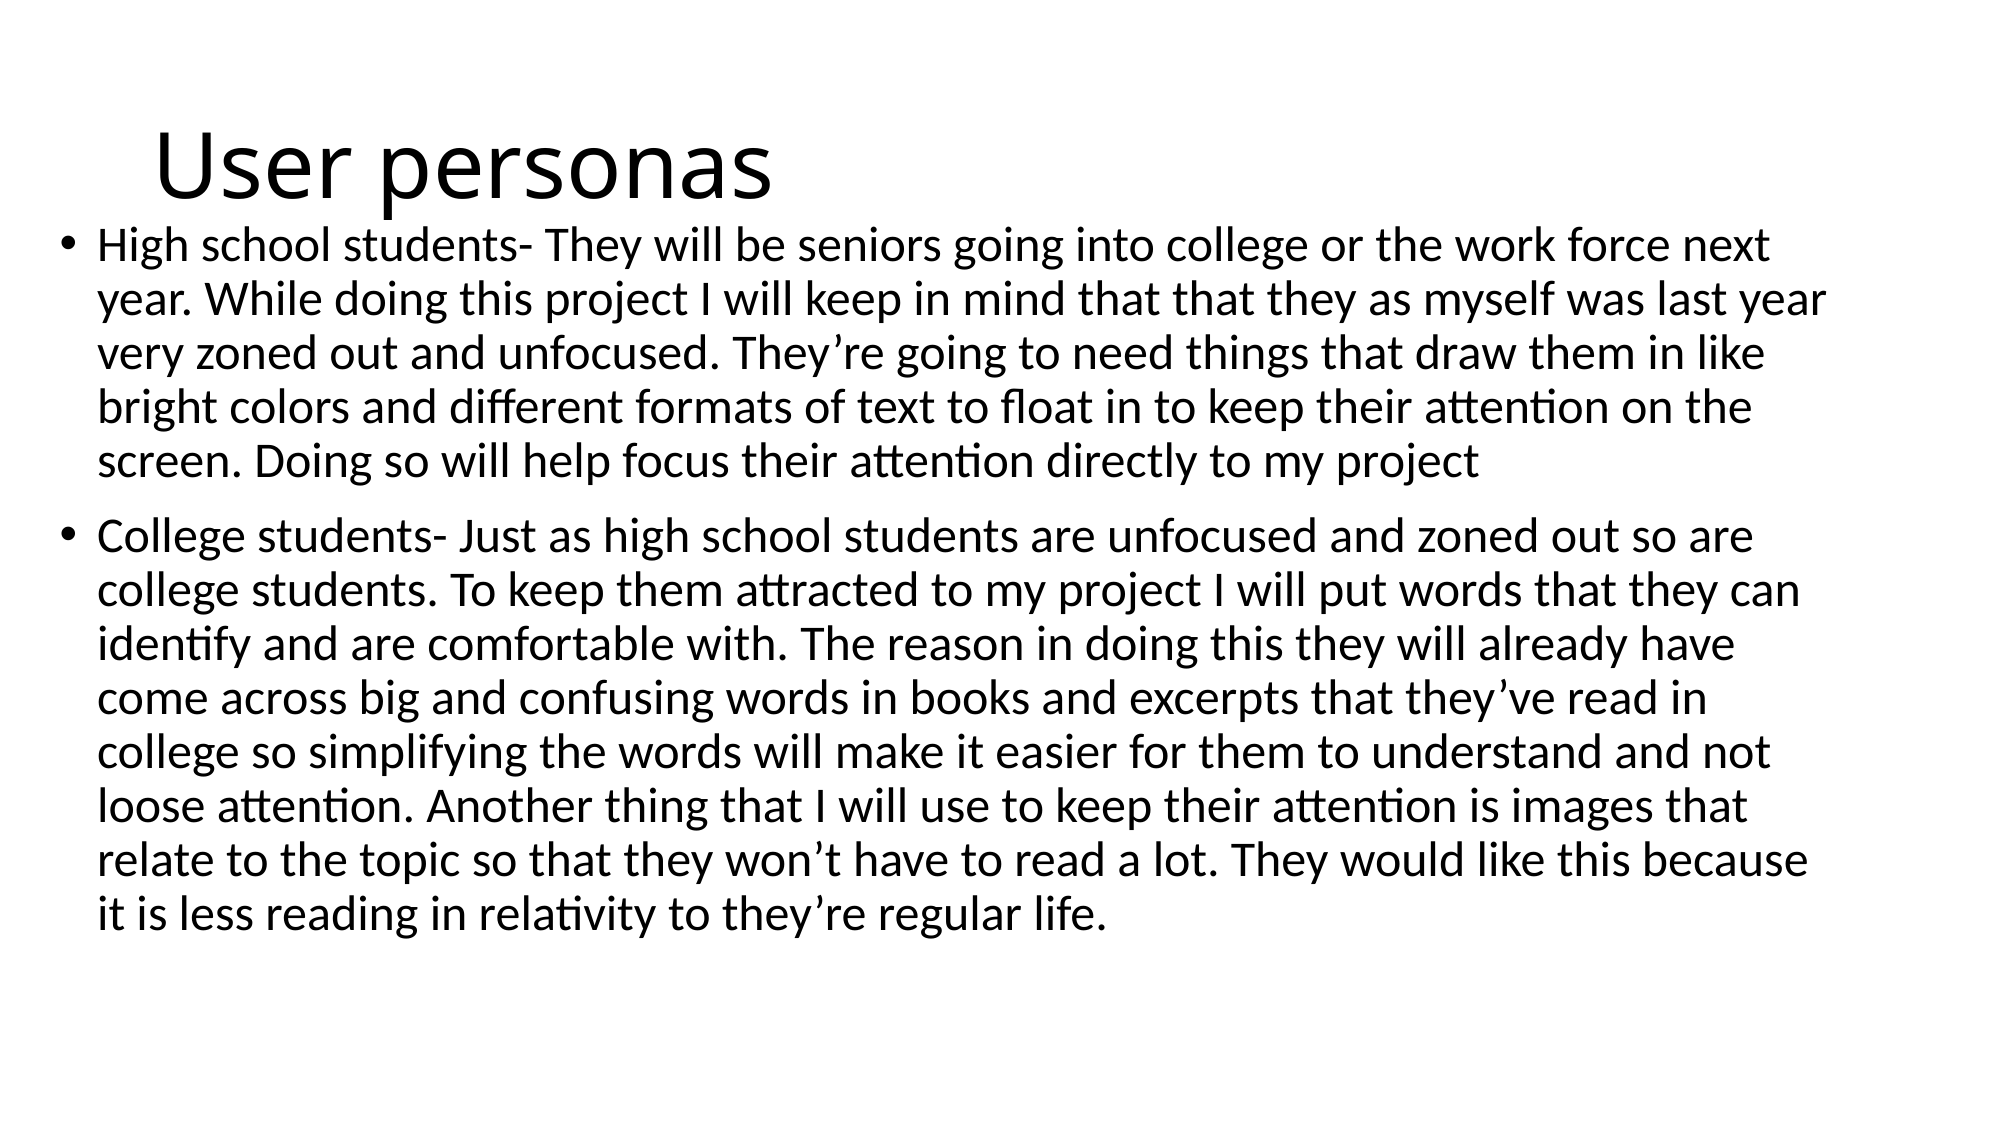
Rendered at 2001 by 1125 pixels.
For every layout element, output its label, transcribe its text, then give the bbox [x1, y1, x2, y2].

list High school students- They will be seniors going into college or the work force next year. While doing this project I will keep in mind that that they as myself was last year very zoned out and unfocused. They’re going to need things that draw them in like bright colors and different formats of text to float in to keep their attention on the screen. Doing so will help focus their attention directly to my project College students- Just as high school students are unfocused and zoned out so are college students. To keep them attracted to my project I will put words that they can identify and are comfortable with. The reason in doing this they will already have come across big and confusing words in books and excerpts that they’ve read in college so simplifying the words will make it easier for them to understand and not loose attention. Another thing that I will use to keep their attention is images that relate to the topic so that they won’t have to read a lot. They would like this because it is less reading in relativity to they’re regular life. [44, 210, 1863, 1125]
title User personas [137, 59, 1863, 210]
